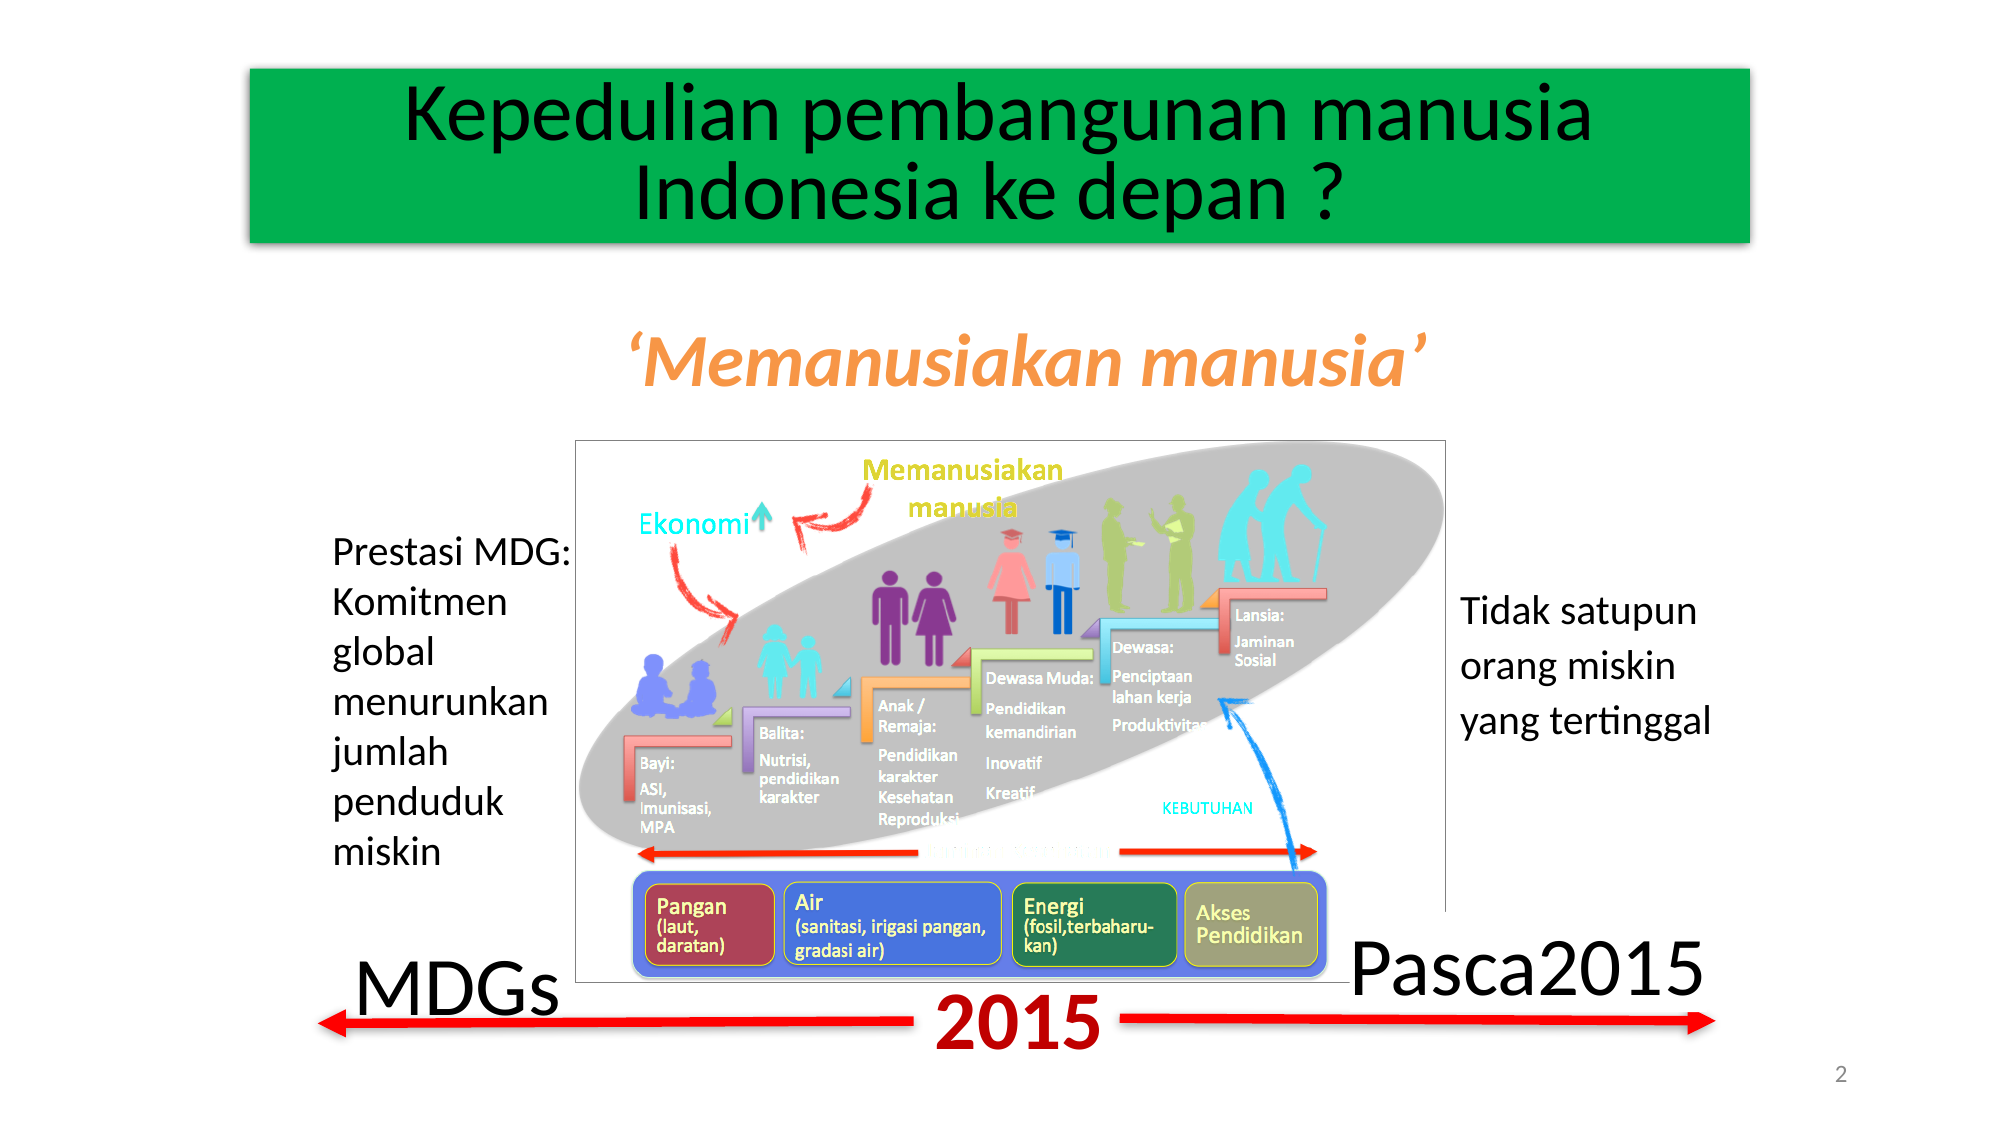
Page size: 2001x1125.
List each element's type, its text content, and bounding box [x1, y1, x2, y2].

text_box Prestasi MDG: Komitmen global menurunkan jumlah penduduk miskin [317, 516, 574, 881]
text_box 2015 [919, 983, 1119, 1074]
text_box MDGs [338, 1024, 577, 1040]
text_box MDGs [338, 924, 577, 1021]
text_box ‘Memanusiakan manusia’ [511, 304, 1538, 410]
slide_number 2 [1412, 1042, 1863, 1103]
text_box Pasca2015 [1349, 911, 1707, 1013]
text_box Tidak satupun orang miskin yang tertinggal [1446, 570, 1750, 856]
text_box Kepedulian pembangunan manusia Indonesia ke depan ? [249, 68, 1750, 244]
picture [574, 440, 1446, 983]
